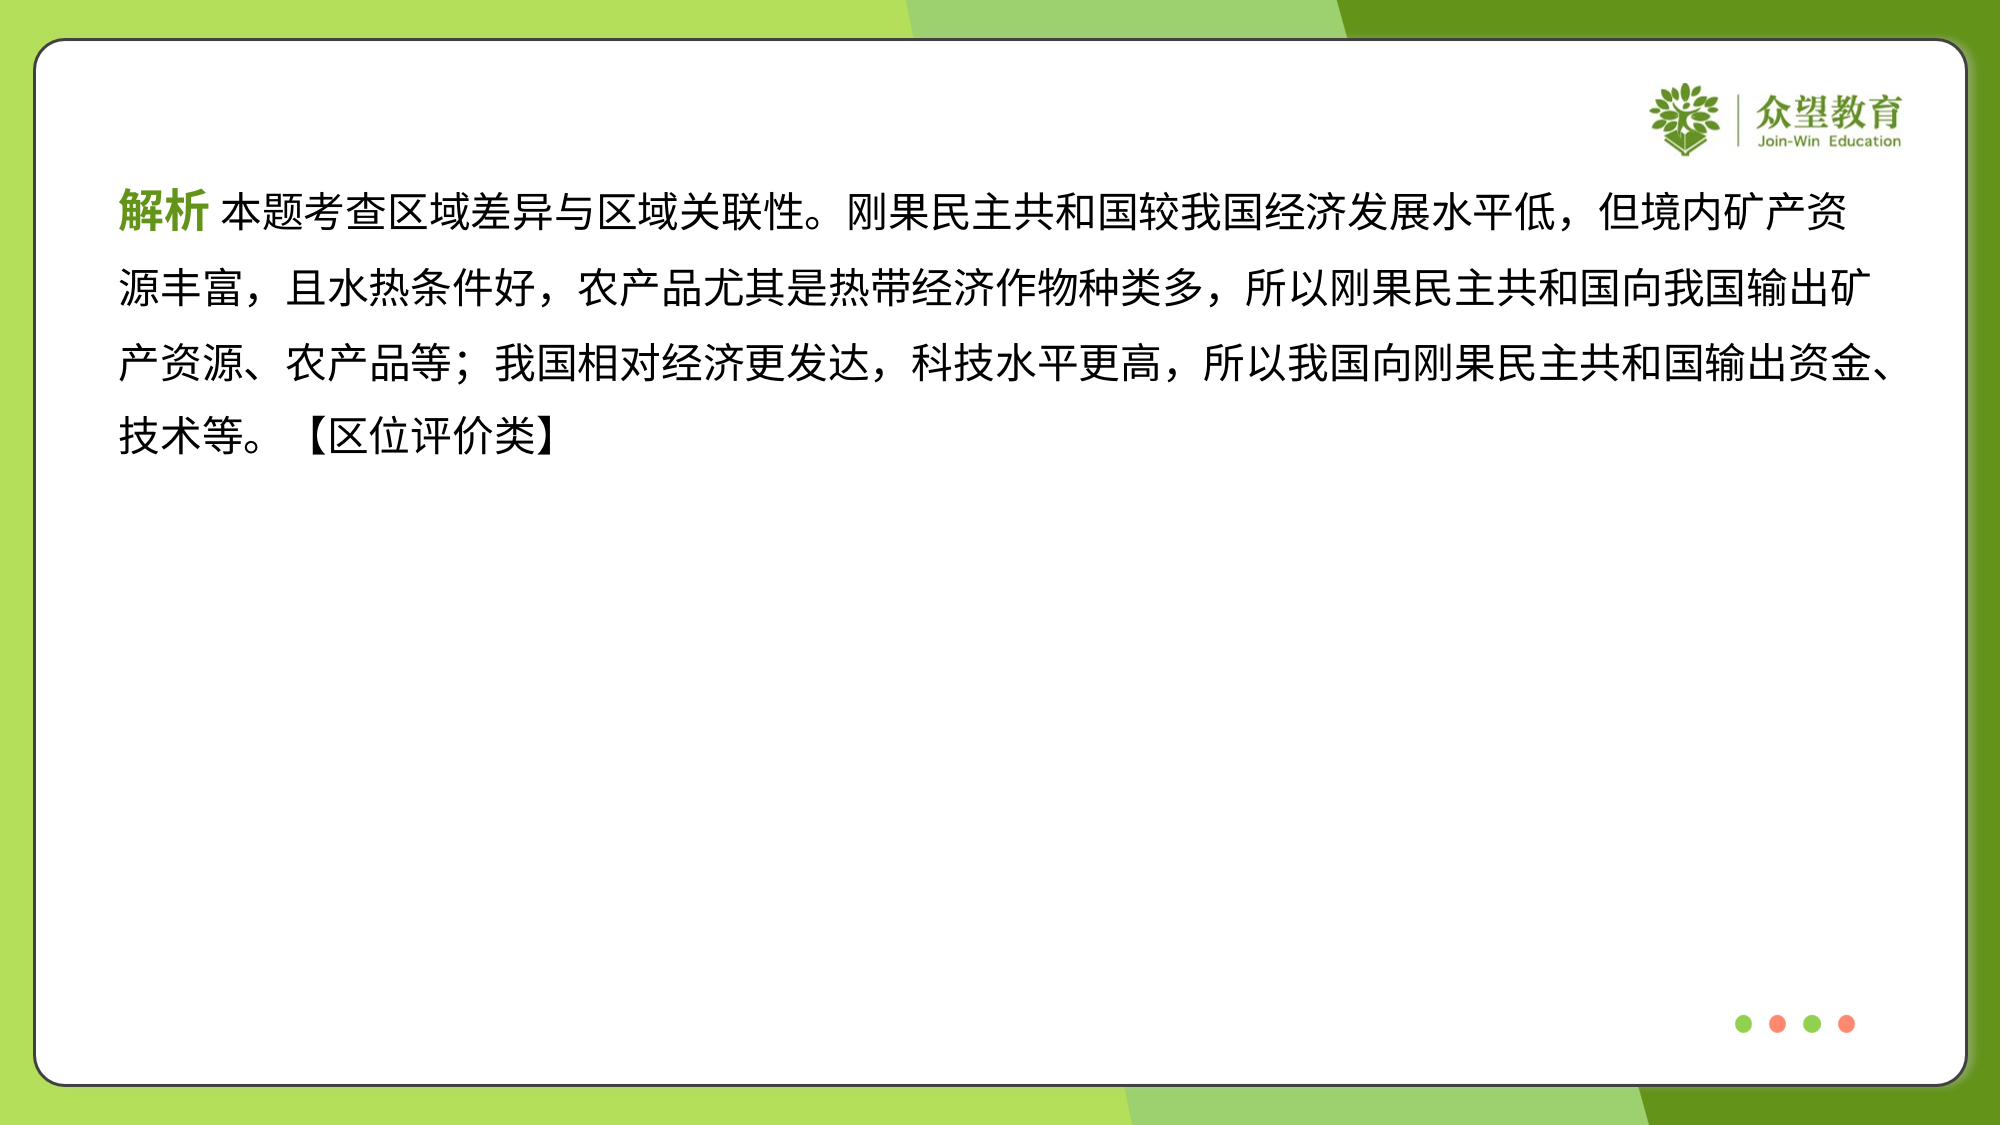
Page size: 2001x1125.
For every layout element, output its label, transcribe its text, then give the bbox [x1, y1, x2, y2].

picture [0, 0, 2000, 1125]
text_box 解析 本题考查区域差异与区域关联性。刚果民主共和国较我国经济发展水平低，但境内矿产资 源丰富，且水热条件好，农产品尤其是热带经济作物种类多，所以刚果民主共和国向我国输出矿 产资源、农产品等；我国相对经济更发达，科技水平更高，所以我国向刚果民主共和国输出资金、 技术等。【区位评价类】 [118, 159, 1883, 452]
